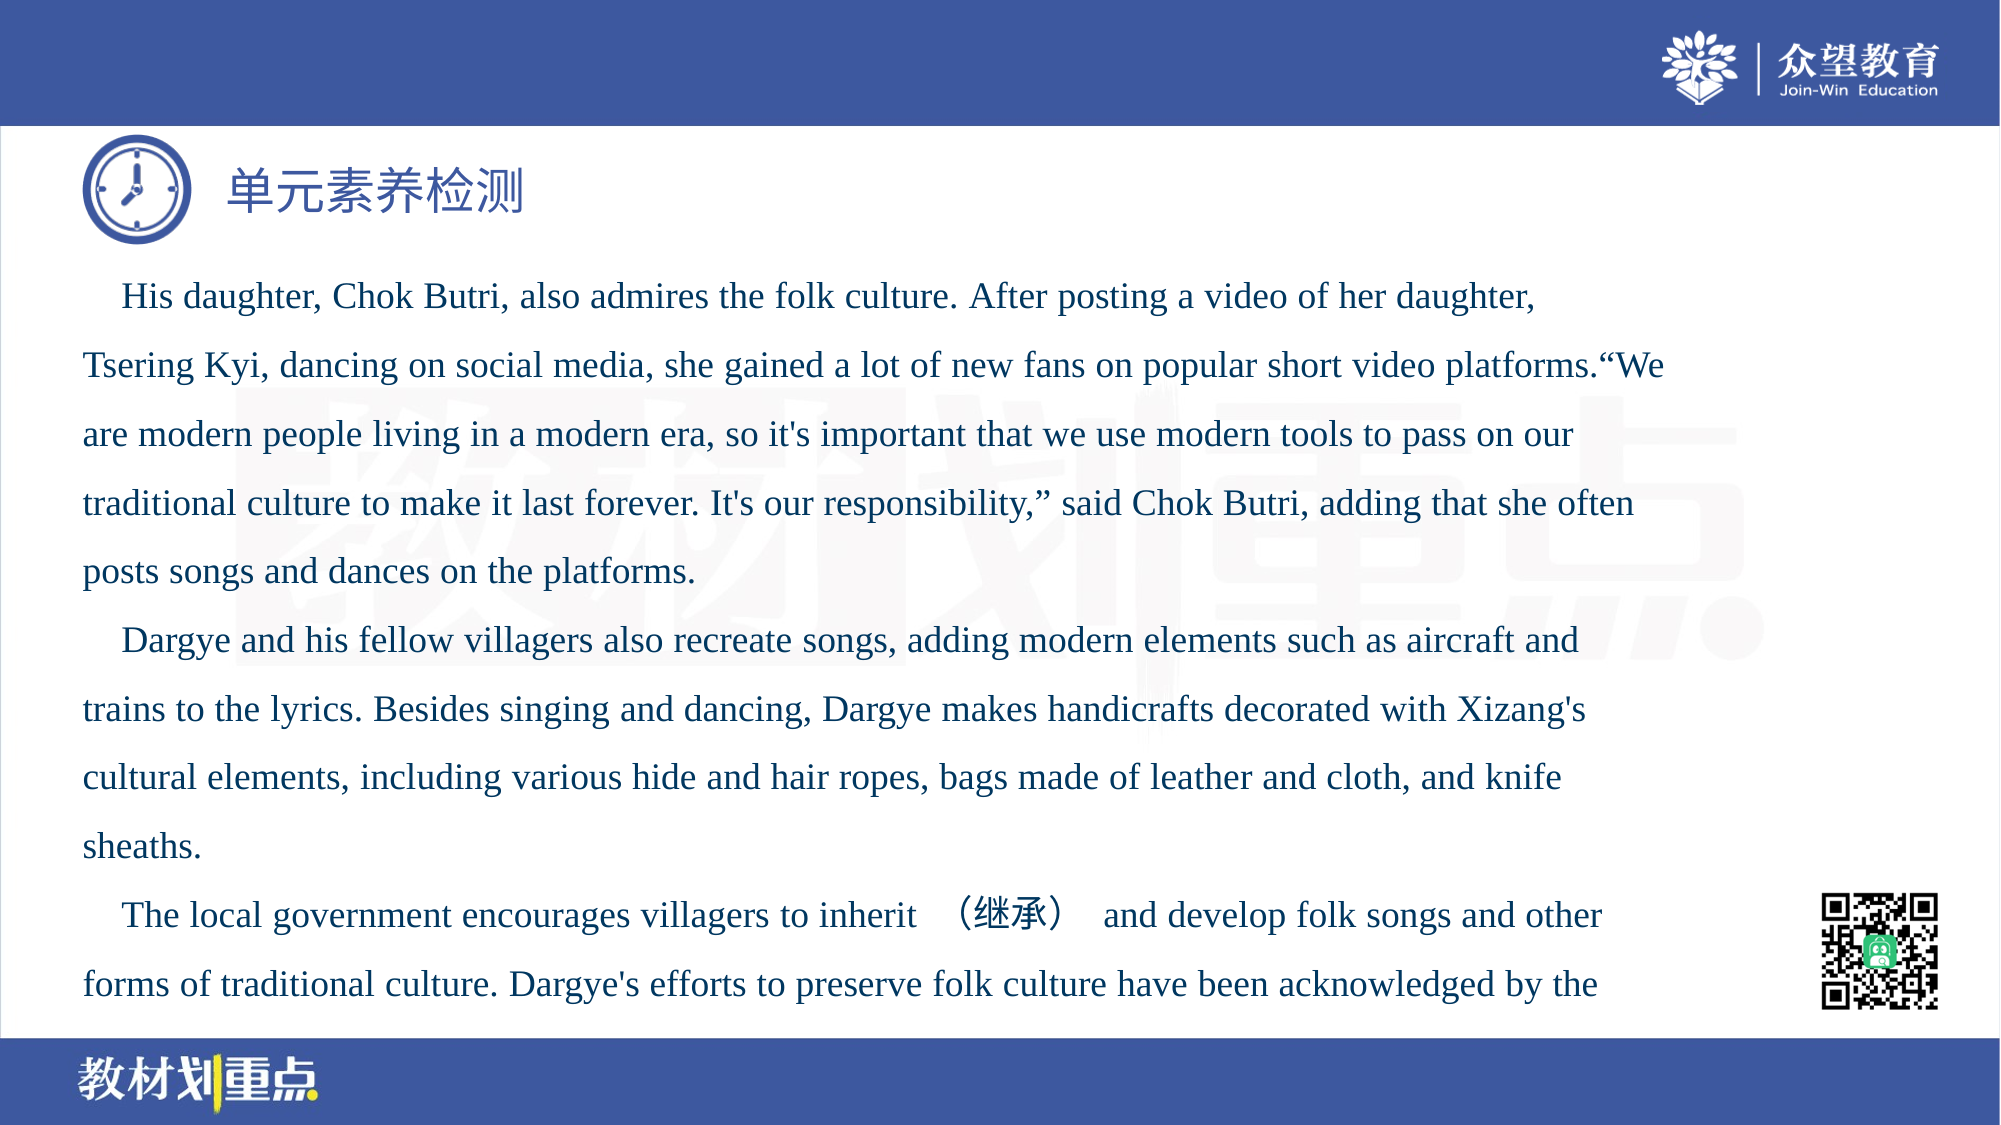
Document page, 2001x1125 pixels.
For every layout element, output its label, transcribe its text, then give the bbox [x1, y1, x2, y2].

picture [0, 0, 2000, 1125]
text_box His daughter, Chok Butri, also admires the folk culture. After posting a video of her daughter, Tsering Kyi, dancing on social media, she gained a lot of new fans on popular short video platforms.“We are modern people living in a modern era, so it's important that we use modern tools to pass on our traditional culture to make it last forever. It's our responsibility,” said Chok Butri, adding that she often posts songs and dances on the platforms. Dargye and his fellow villagers also recreate songs, adding modern elements such as aircraft and trains to the lyrics. Besides singing and dancing, Dargye makes handicrafts decorated with Xizang's cultural elements, including various hide and hair ropes, bags made of leather and cloth, and knife sheaths. The local government encourages villagers to inherit （继承） and develop folk songs and other forms of traditional culture. Dargye's efforts to preserve folk culture have been acknowledged by the [82, 247, 1817, 1004]
